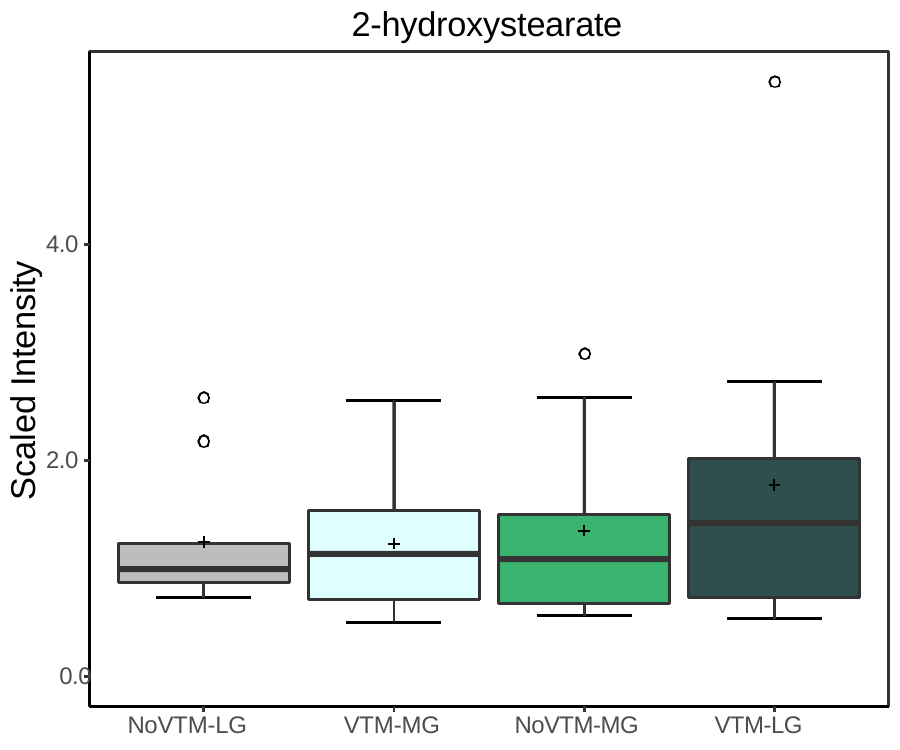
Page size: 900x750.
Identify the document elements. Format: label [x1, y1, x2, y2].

text_box [83, 50, 891, 738]
slide_number [125, 713, 257, 750]
text_box [1, 226, 82, 503]
text_box [349, 0, 629, 44]
footer [57, 661, 95, 750]
